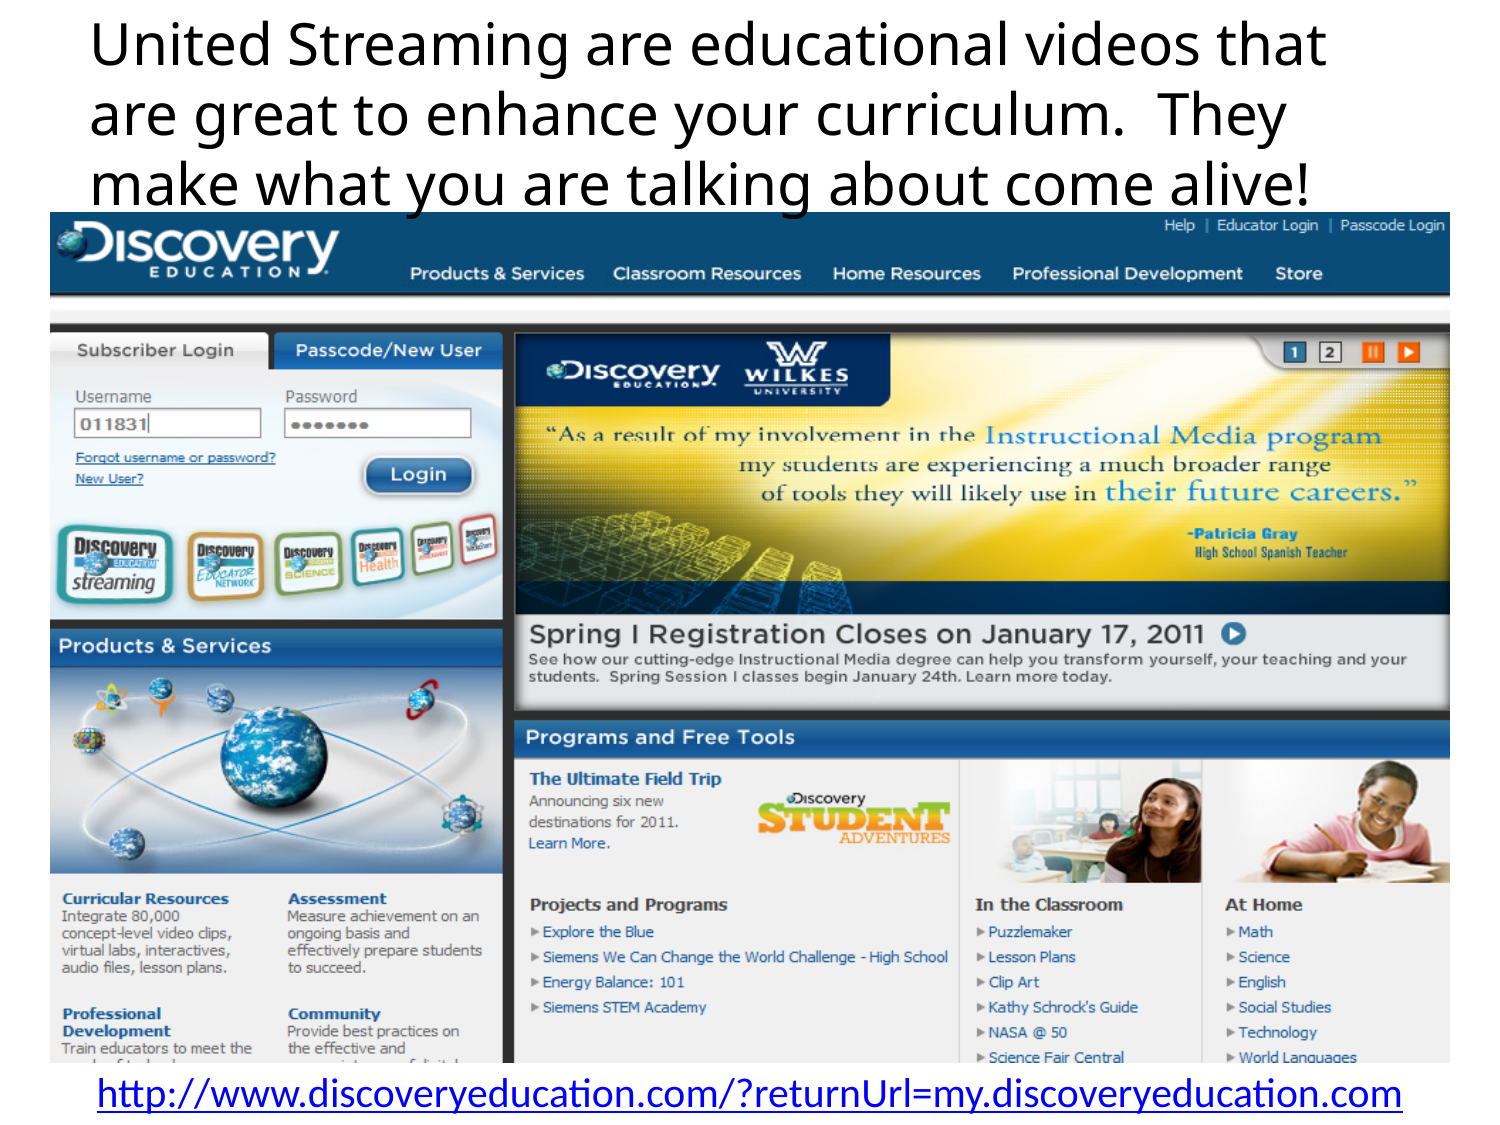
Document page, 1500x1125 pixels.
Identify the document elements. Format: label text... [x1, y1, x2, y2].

picture [49, 212, 1451, 1064]
text_box United Streaming are educational videos that are great to enhance your curriculum. They make what you are talking about come alive! [74, 0, 1413, 210]
text_box http://www.discoveryeducation.com/?returnUrl=my.discoveryeducation.com [81, 1071, 1419, 1125]
